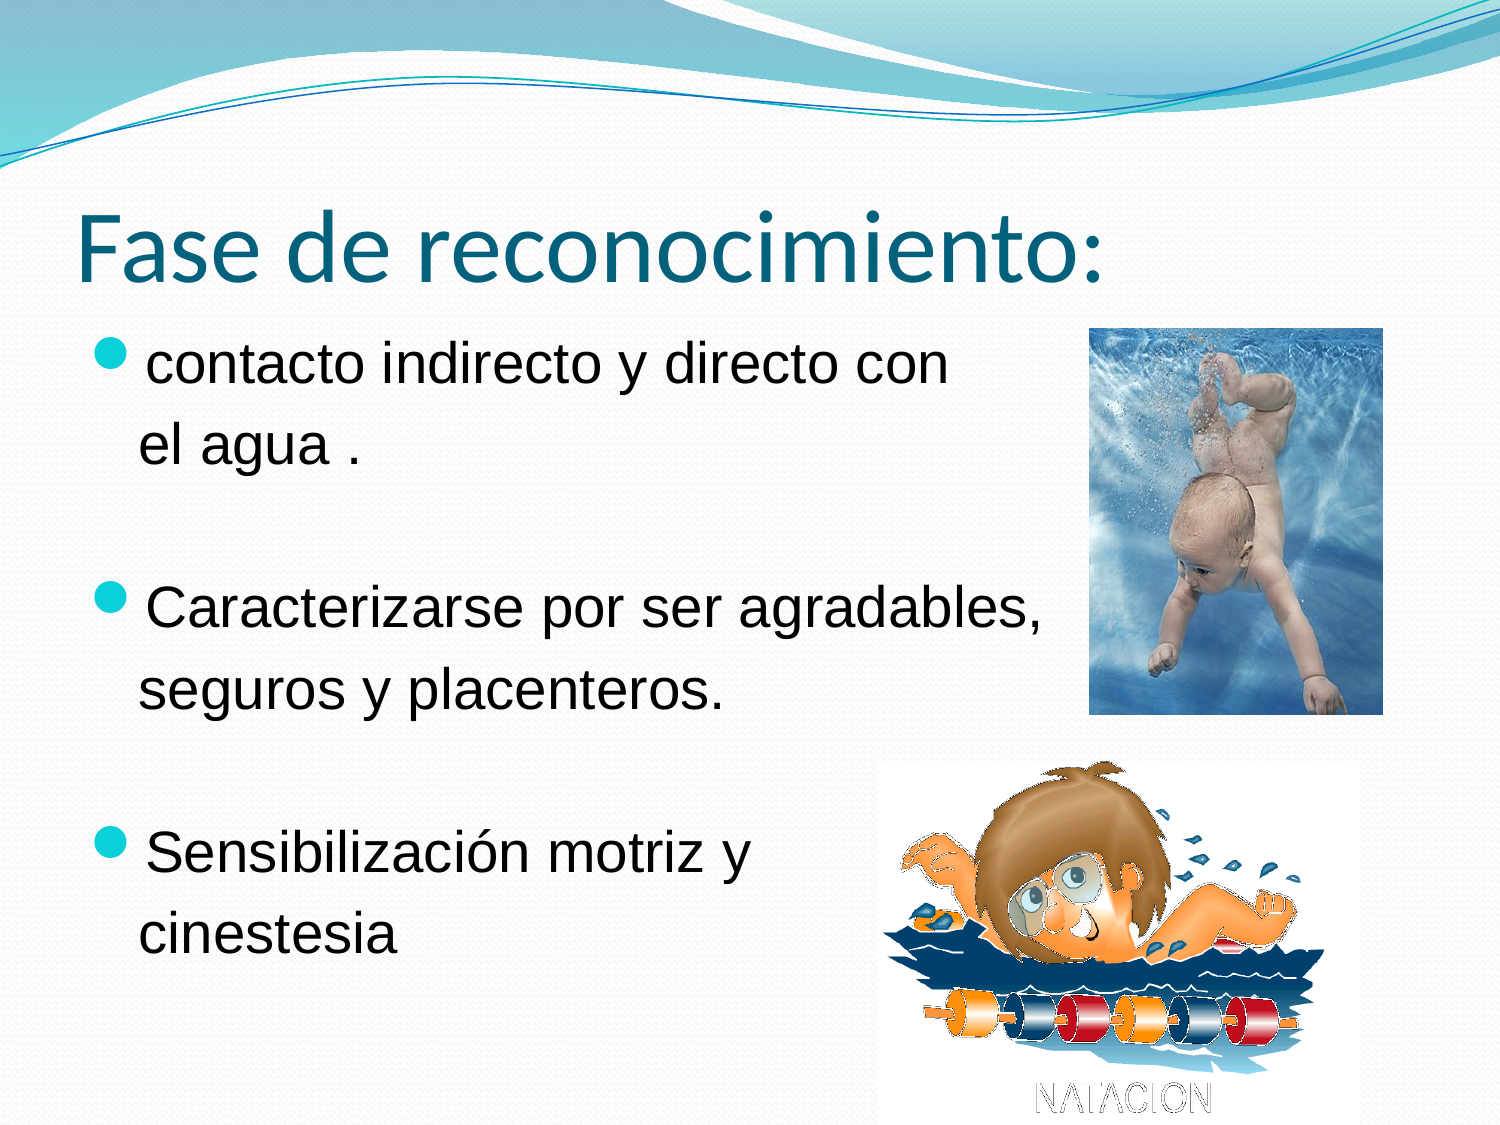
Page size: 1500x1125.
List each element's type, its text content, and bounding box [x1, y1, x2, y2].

picture [1089, 327, 1384, 715]
list contacto indirecto y directo con el agua . Caracterizarse por ser agradables, seguros y placenteros. Sensibilización motriz y cinestesia [75, 317, 1425, 1038]
picture [878, 761, 1360, 1125]
title Fase de reconocimiento: [75, 115, 1425, 303]
